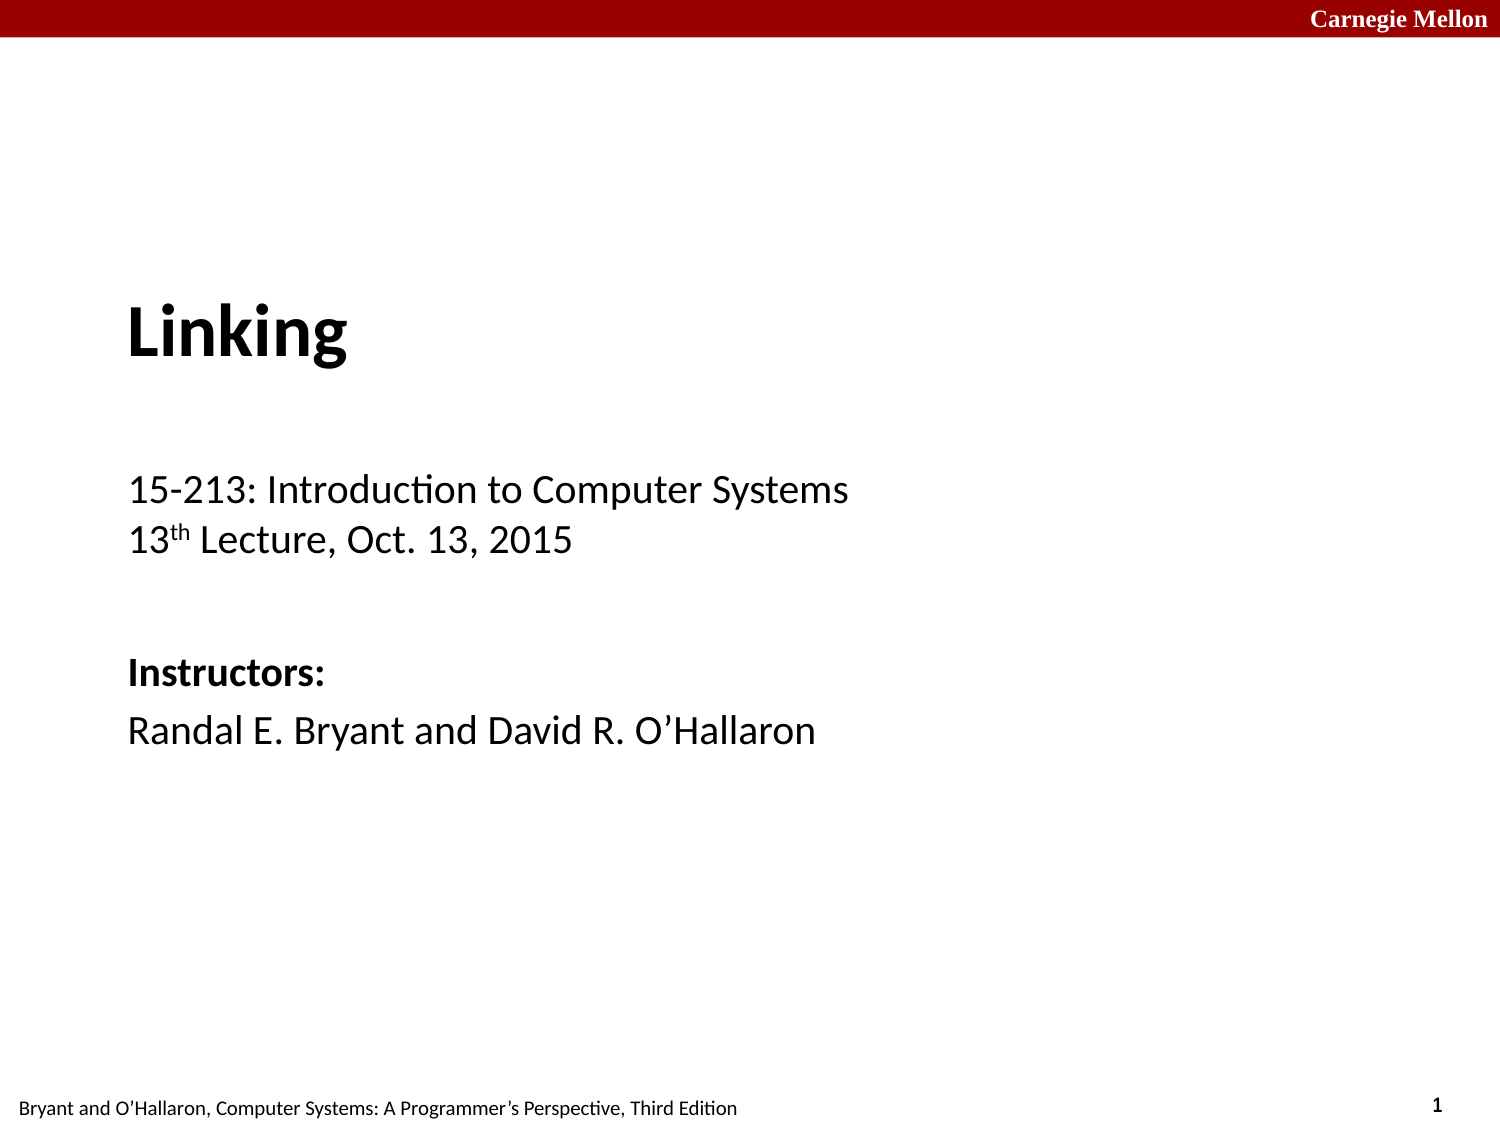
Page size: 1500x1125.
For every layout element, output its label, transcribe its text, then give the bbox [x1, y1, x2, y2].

title Linking 15-213: Introduction to Computer Systems 13th Lecture, Oct. 13, 2015 [112, 279, 1388, 563]
subtitle Instructors: Randal E. Bryant and David R. O’Hallaron [112, 637, 1373, 926]
